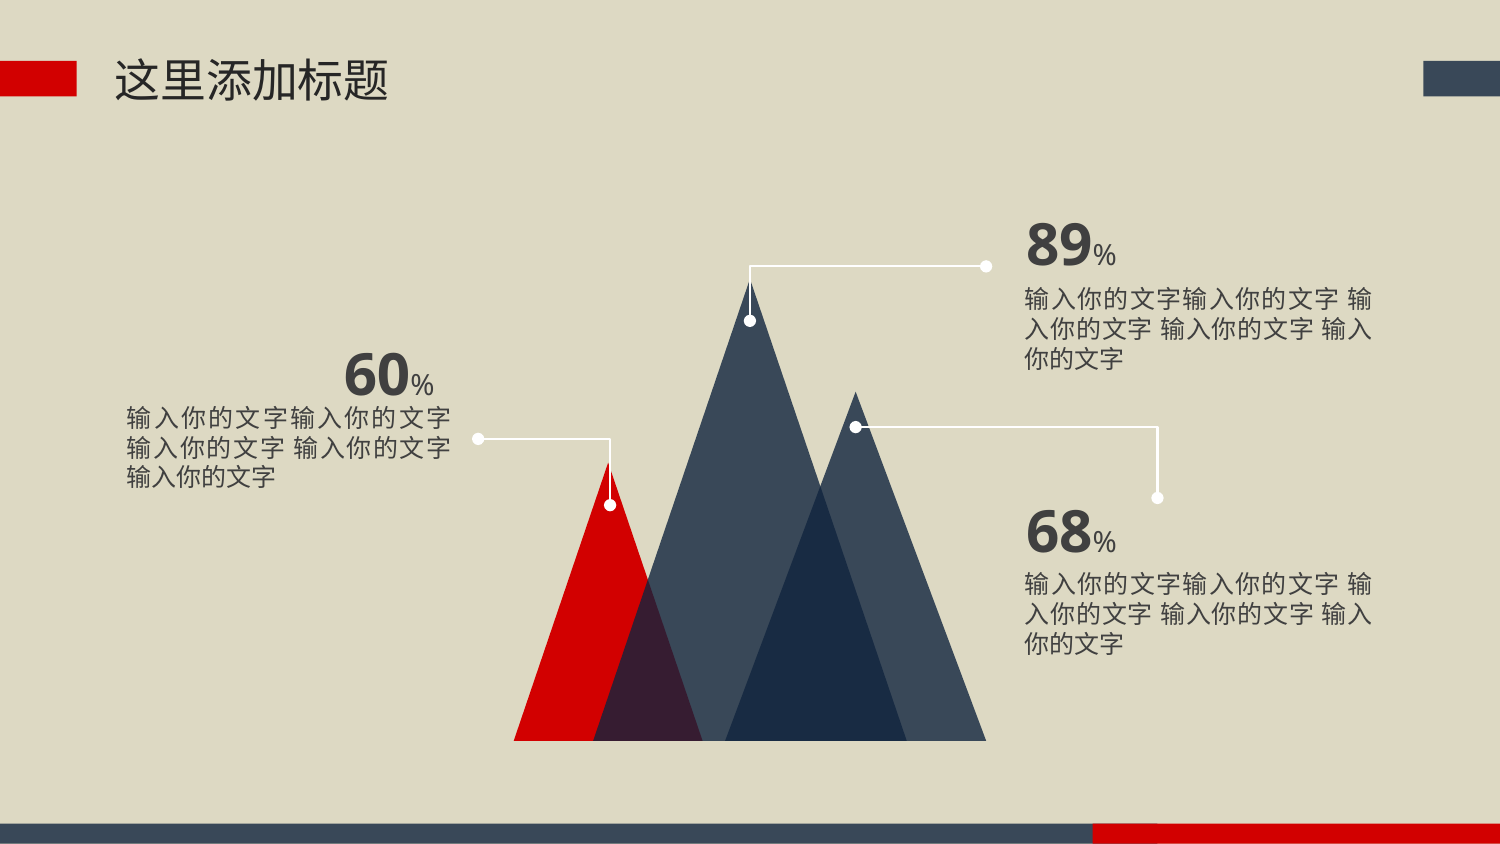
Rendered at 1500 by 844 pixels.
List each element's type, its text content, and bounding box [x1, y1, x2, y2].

text_box 输入你的文字输入你的文字 输入你的文字 输入你的文字 输入你的文字 [1009, 561, 1388, 666]
text_box 输入你的文字输入你的文字 输入你的文字 输入你的文字 输入你的文字 [1009, 276, 1388, 382]
text_box 60% [329, 329, 450, 415]
text_box 输入你的文字输入你的文字 输入你的文字 输入你的文字 输入你的文字 [112, 394, 467, 500]
text_box [849, 420, 1164, 505]
text_box [1421, 59, 1500, 98]
text_box [591, 278, 820, 743]
text_box [1090, 821, 1500, 844]
text_box [471, 432, 617, 512]
text_box 89% [1011, 199, 1132, 276]
text_box 这里添加标题 [100, 44, 467, 114]
text_box [743, 260, 993, 328]
text_box [0, 59, 79, 98]
text_box 68% [1011, 487, 1132, 561]
text_box [723, 389, 989, 743]
text_box [0, 821, 1090, 844]
text_box [511, 467, 648, 743]
